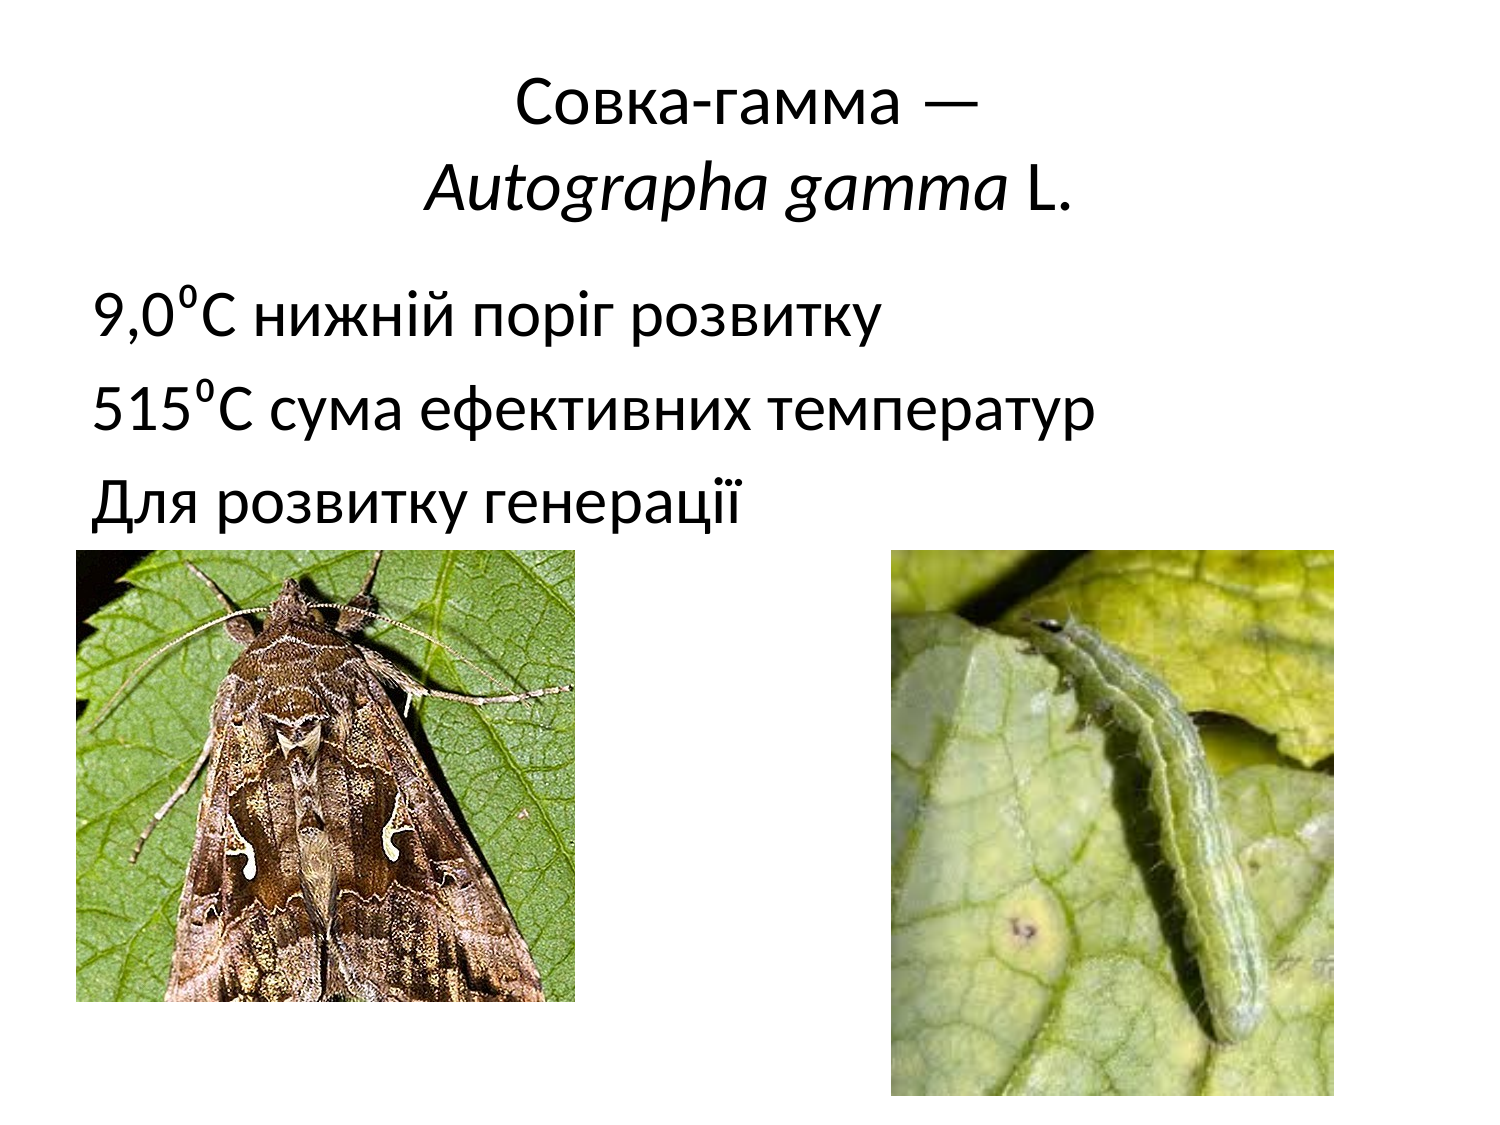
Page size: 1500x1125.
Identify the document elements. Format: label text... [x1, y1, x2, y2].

list 9,0⁰С нижній поріг розвитку 515⁰С сума ефективних температур Для розвитку генерації [76, 262, 1425, 693]
title Совка-гамма — Autographa gamma L. [75, 45, 1425, 233]
picture [76, 550, 576, 1002]
picture [891, 550, 1334, 1096]
